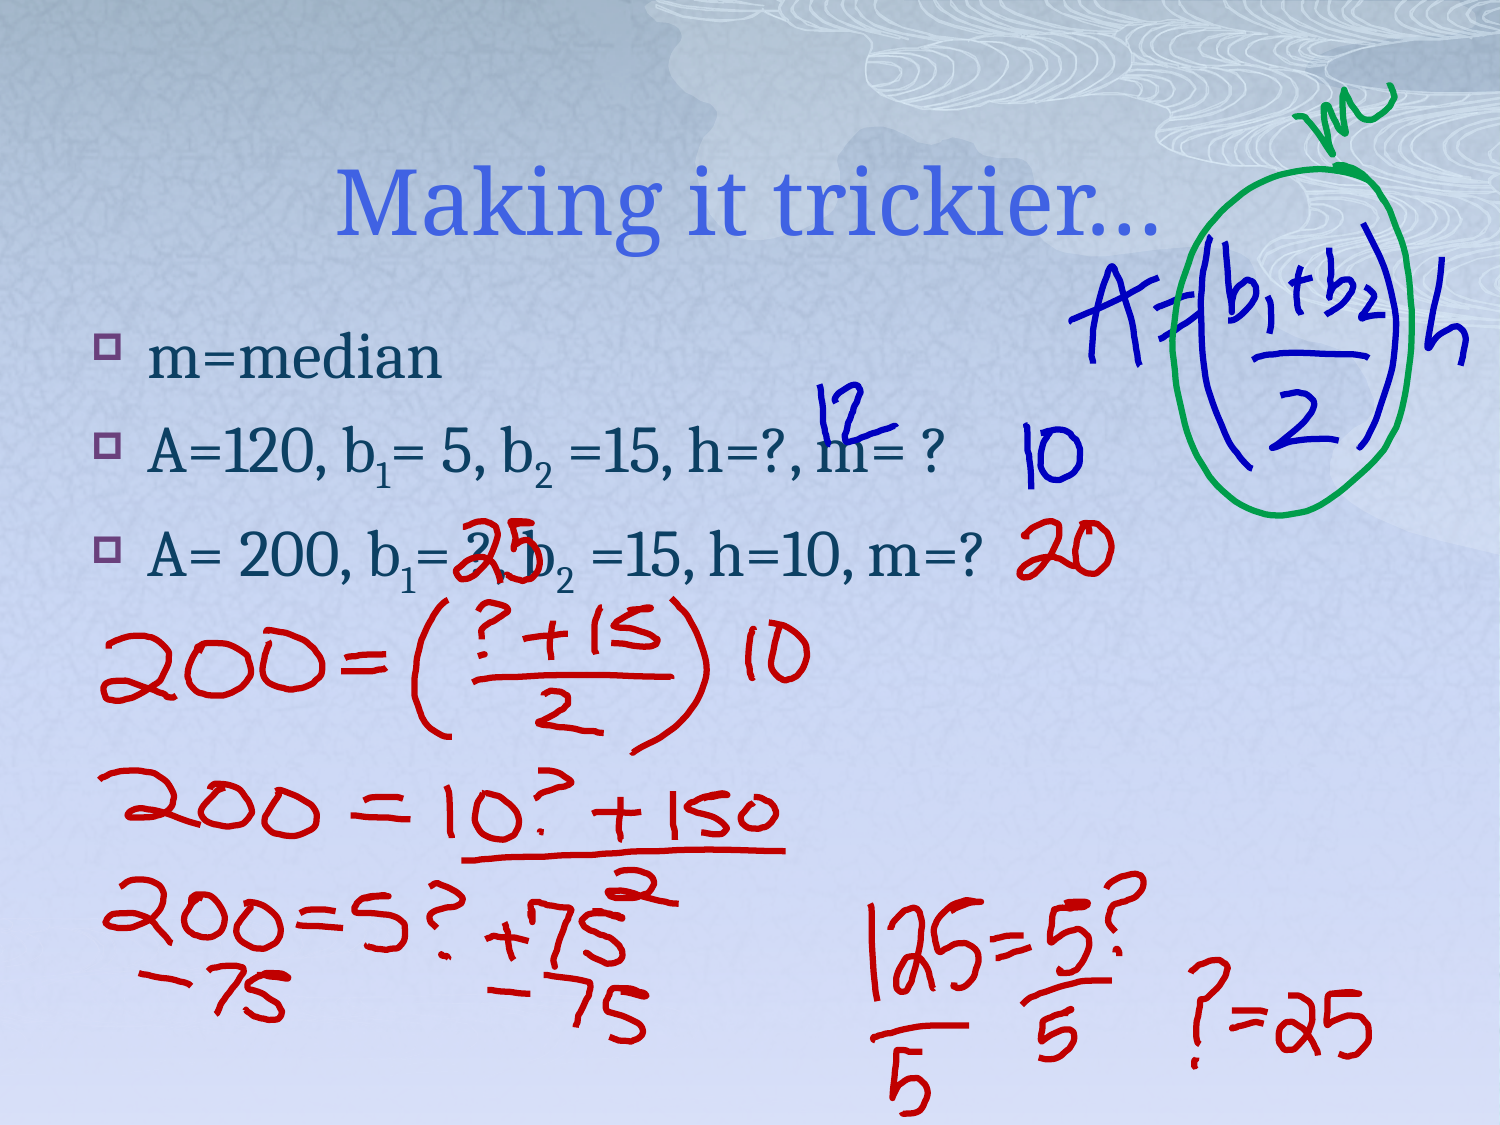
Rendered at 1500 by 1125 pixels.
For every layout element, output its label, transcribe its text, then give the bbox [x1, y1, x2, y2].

title Making it trickier… [75, 105, 1425, 293]
text_box [1293, 84, 1396, 156]
text_box [818, 384, 831, 445]
text_box [534, 770, 572, 800]
text_box [872, 1025, 970, 1041]
text_box [891, 1049, 929, 1115]
text_box [1154, 298, 1177, 310]
text_box [890, 907, 934, 993]
text_box [989, 935, 1024, 940]
text_box [631, 597, 708, 754]
text_box [509, 936, 529, 942]
text_box [1105, 873, 1145, 933]
text_box [440, 953, 449, 959]
text_box [200, 783, 253, 828]
text_box [503, 922, 515, 961]
text_box [477, 601, 509, 640]
text_box [261, 629, 323, 691]
text_box [104, 878, 173, 944]
text_box [593, 606, 602, 655]
text_box [1074, 522, 1112, 575]
text_box [235, 901, 282, 950]
text_box [768, 622, 808, 681]
text_box [1231, 1021, 1264, 1029]
text_box [1021, 980, 1112, 1006]
text_box [428, 882, 464, 929]
text_box [1115, 948, 1120, 957]
text_box [522, 635, 549, 640]
text_box [474, 792, 520, 841]
text_box [363, 796, 404, 802]
text_box [537, 690, 604, 734]
text_box [461, 849, 786, 861]
text_box [102, 635, 177, 702]
text_box [296, 923, 344, 929]
text_box [455, 520, 501, 584]
text_box [543, 974, 591, 1028]
text_box [1193, 1057, 1197, 1068]
text_box [607, 869, 679, 905]
text_box [1171, 164, 1413, 516]
text_box [1040, 429, 1081, 481]
text_box [445, 785, 453, 839]
text_box [207, 965, 245, 1015]
text_box [686, 792, 728, 835]
text_box [1049, 901, 1090, 974]
text_box [611, 606, 659, 648]
text_box [1426, 256, 1467, 366]
text_box [740, 796, 777, 830]
text_box [1158, 330, 1172, 340]
text_box [299, 908, 336, 914]
text_box [138, 972, 192, 987]
text_box [549, 620, 554, 660]
text_box [747, 628, 755, 679]
text_box [99, 770, 201, 826]
text_box [263, 789, 318, 837]
text_box [530, 901, 573, 968]
text_box [341, 667, 387, 672]
text_box [413, 599, 452, 738]
text_box [834, 384, 897, 443]
text_box [672, 791, 676, 840]
text_box [1019, 520, 1076, 578]
text_box [1070, 276, 1159, 323]
text_box [245, 972, 289, 1021]
text_box [592, 811, 619, 815]
list m=median A=120, b1= 5, b2 =15, h=?, m= ? A= 200, b1= ?, b2 =15, h=10, m=? [76, 304, 1430, 1032]
text_box [1325, 991, 1370, 1058]
text_box [485, 935, 507, 941]
text_box [581, 910, 623, 965]
text_box [1025, 425, 1032, 490]
text_box [933, 899, 982, 989]
text_box [1038, 1008, 1075, 1060]
text_box [183, 893, 226, 938]
text_box [1278, 995, 1319, 1056]
text_box [472, 674, 651, 683]
text_box [353, 894, 406, 951]
text_box [505, 520, 541, 582]
text_box [1091, 297, 1141, 366]
text_box [1096, 265, 1125, 308]
text_box [344, 653, 387, 659]
text_box [605, 987, 647, 1042]
text_box [869, 903, 878, 1002]
text_box [618, 796, 623, 841]
text_box [1190, 959, 1229, 1045]
text_box [187, 642, 252, 697]
